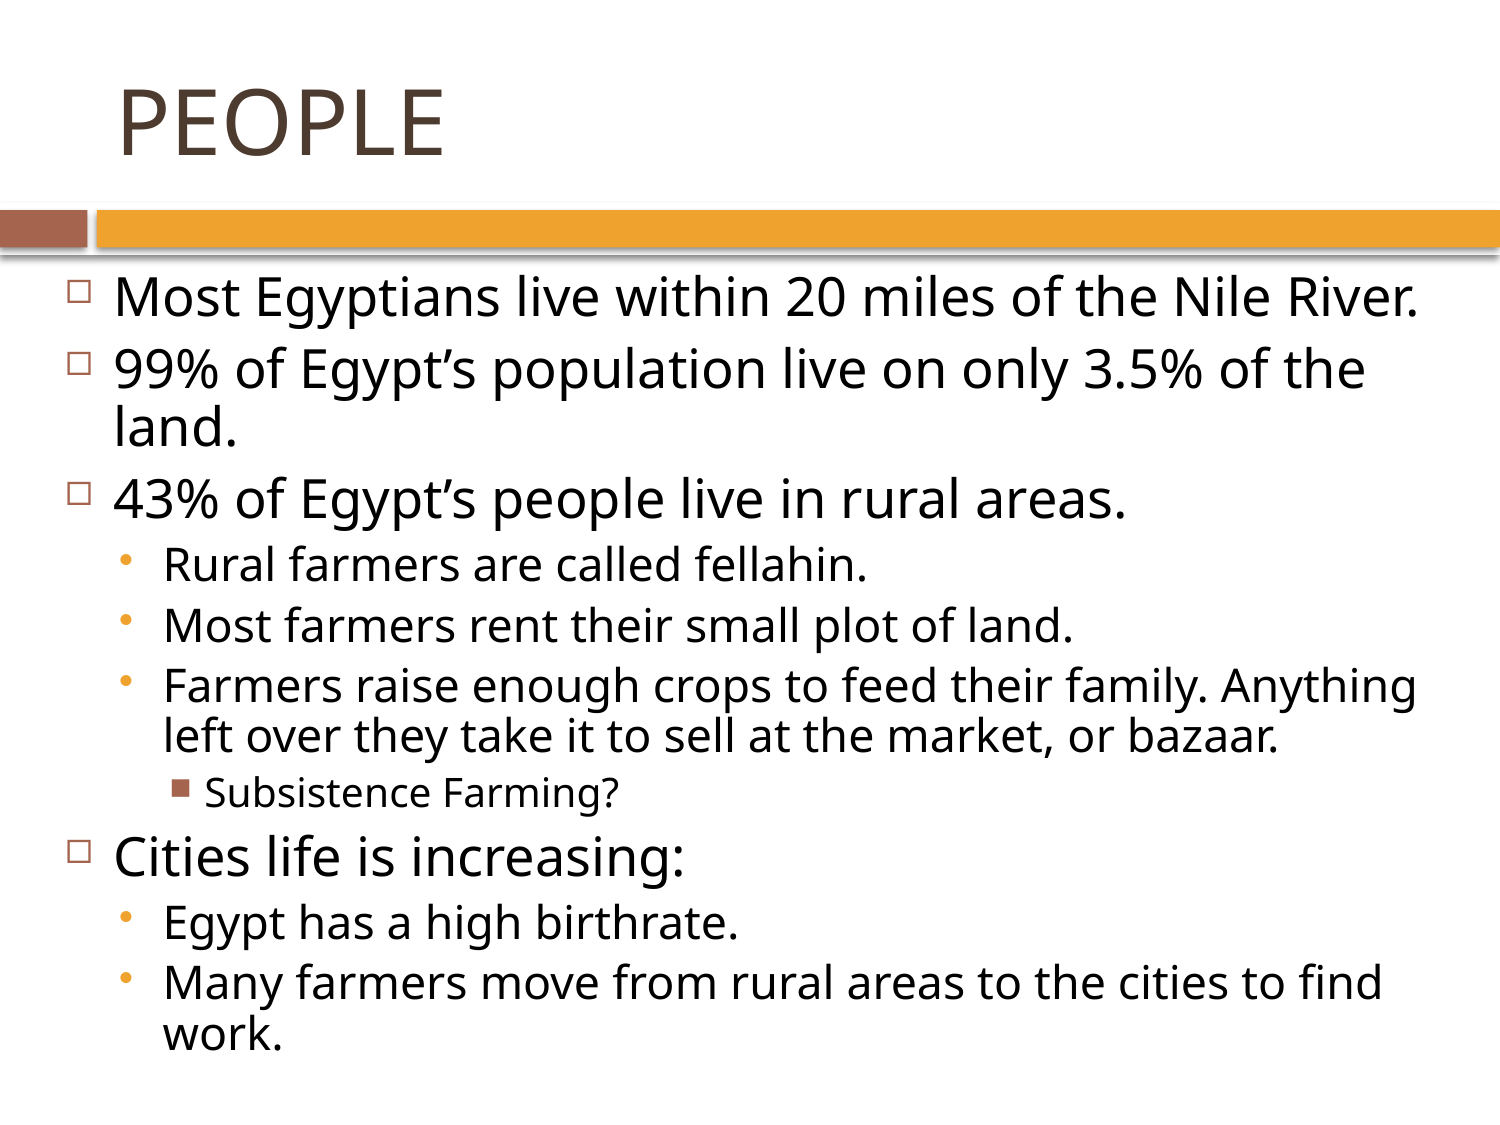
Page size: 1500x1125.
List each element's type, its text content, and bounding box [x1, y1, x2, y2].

title PEOPLE [100, 37, 1438, 200]
list Most Egyptians live within 20 miles of the Nile River. 99% of Egypt’s population live on only 3.5% of the land. 43% of Egypt’s people live in rural areas. Rural farmers are called fellahin. Most farmers rent their small plot of land. Farmers raise enough crops to feed their family. Anything left over they take it to sell at the market, or bazaar. Subsistence Farming? Cities life is increasing: Egypt has a high birthrate. Many farmers move from rural areas to the cities to find work. [50, 262, 1438, 1125]
